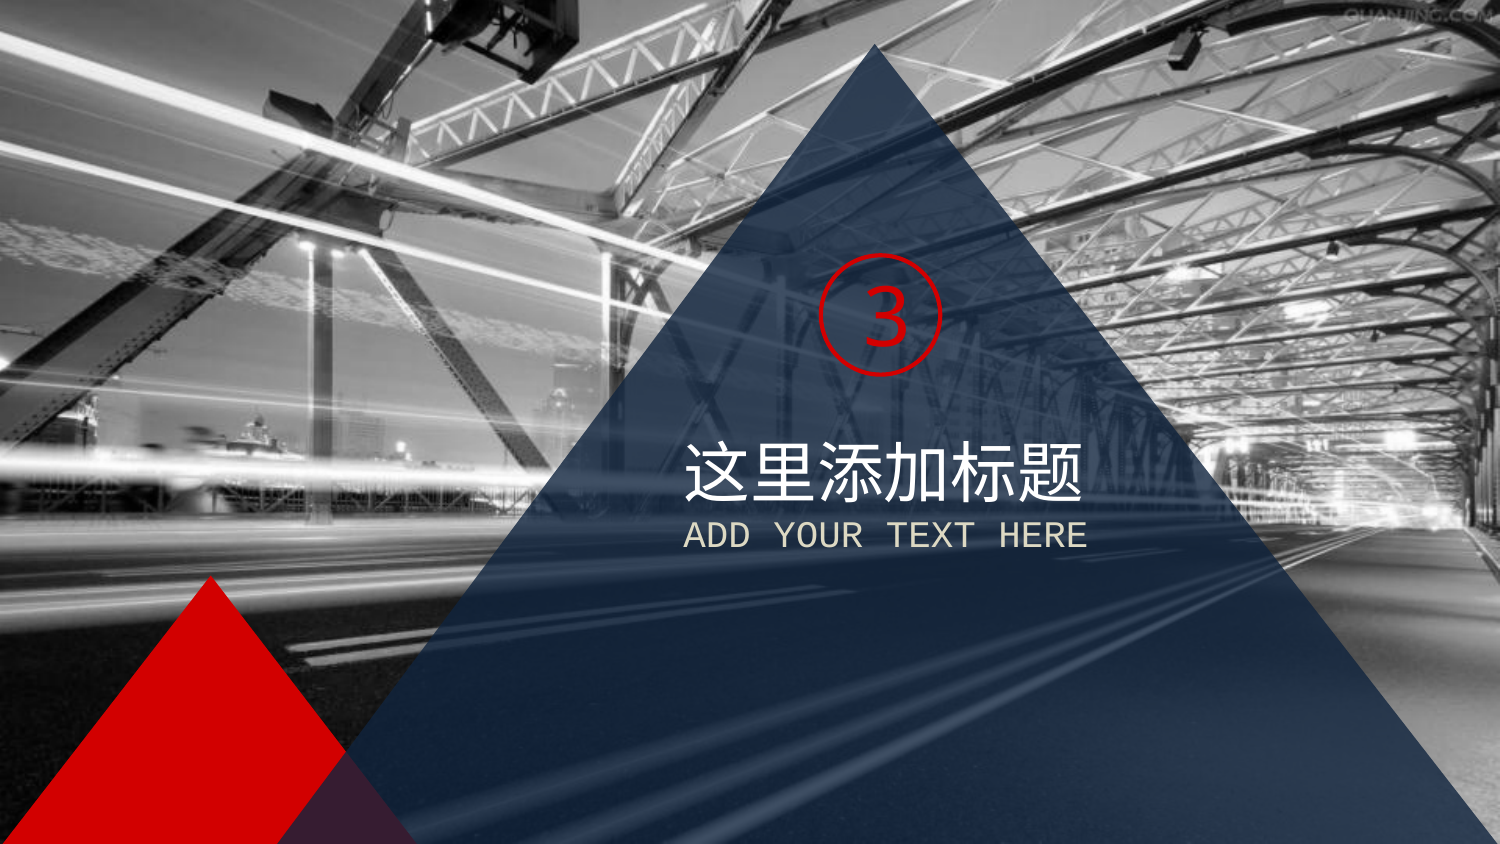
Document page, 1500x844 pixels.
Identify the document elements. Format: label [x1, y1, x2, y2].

text_box [820, 255, 941, 375]
picture [0, 0, 1500, 844]
